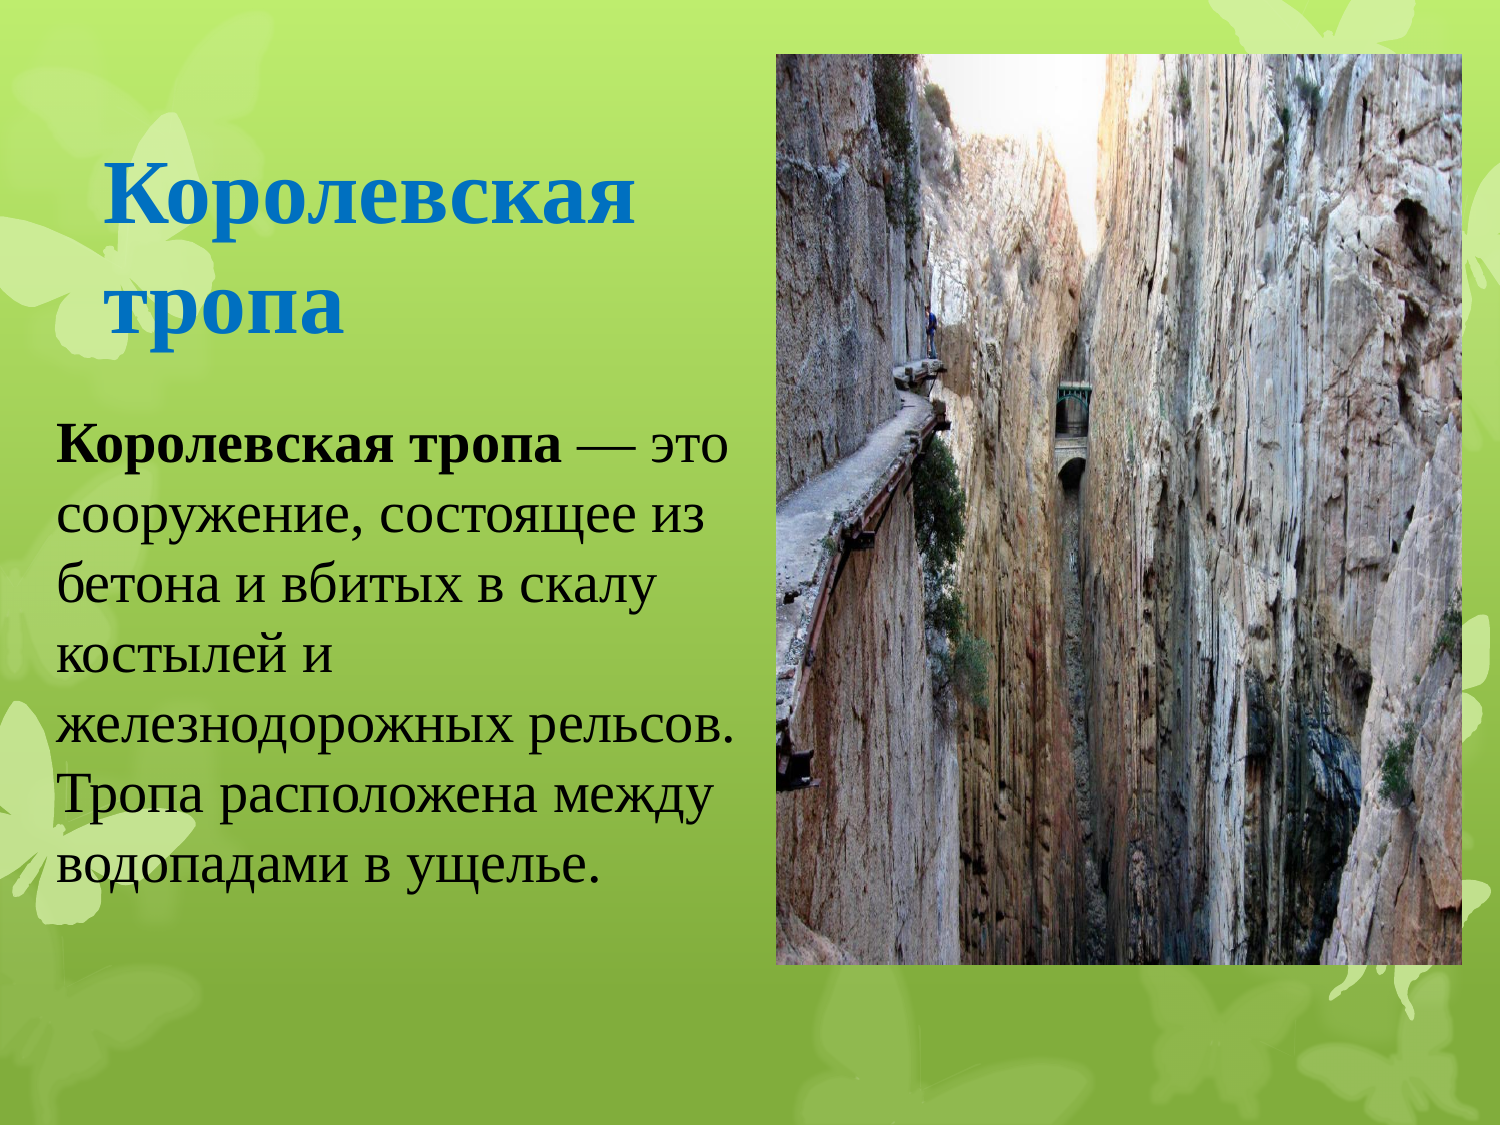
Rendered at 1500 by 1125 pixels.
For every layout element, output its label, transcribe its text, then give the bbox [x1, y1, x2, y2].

text_box Королевская тропа — это сооружение, состоящее из бетона и вбитых в скалу костылей и железнодорожных рельсов. Тропа расположена между водопадами в ущелье. [41, 397, 769, 902]
title Королевская тропа [88, 110, 691, 374]
picture [775, 53, 1462, 965]
